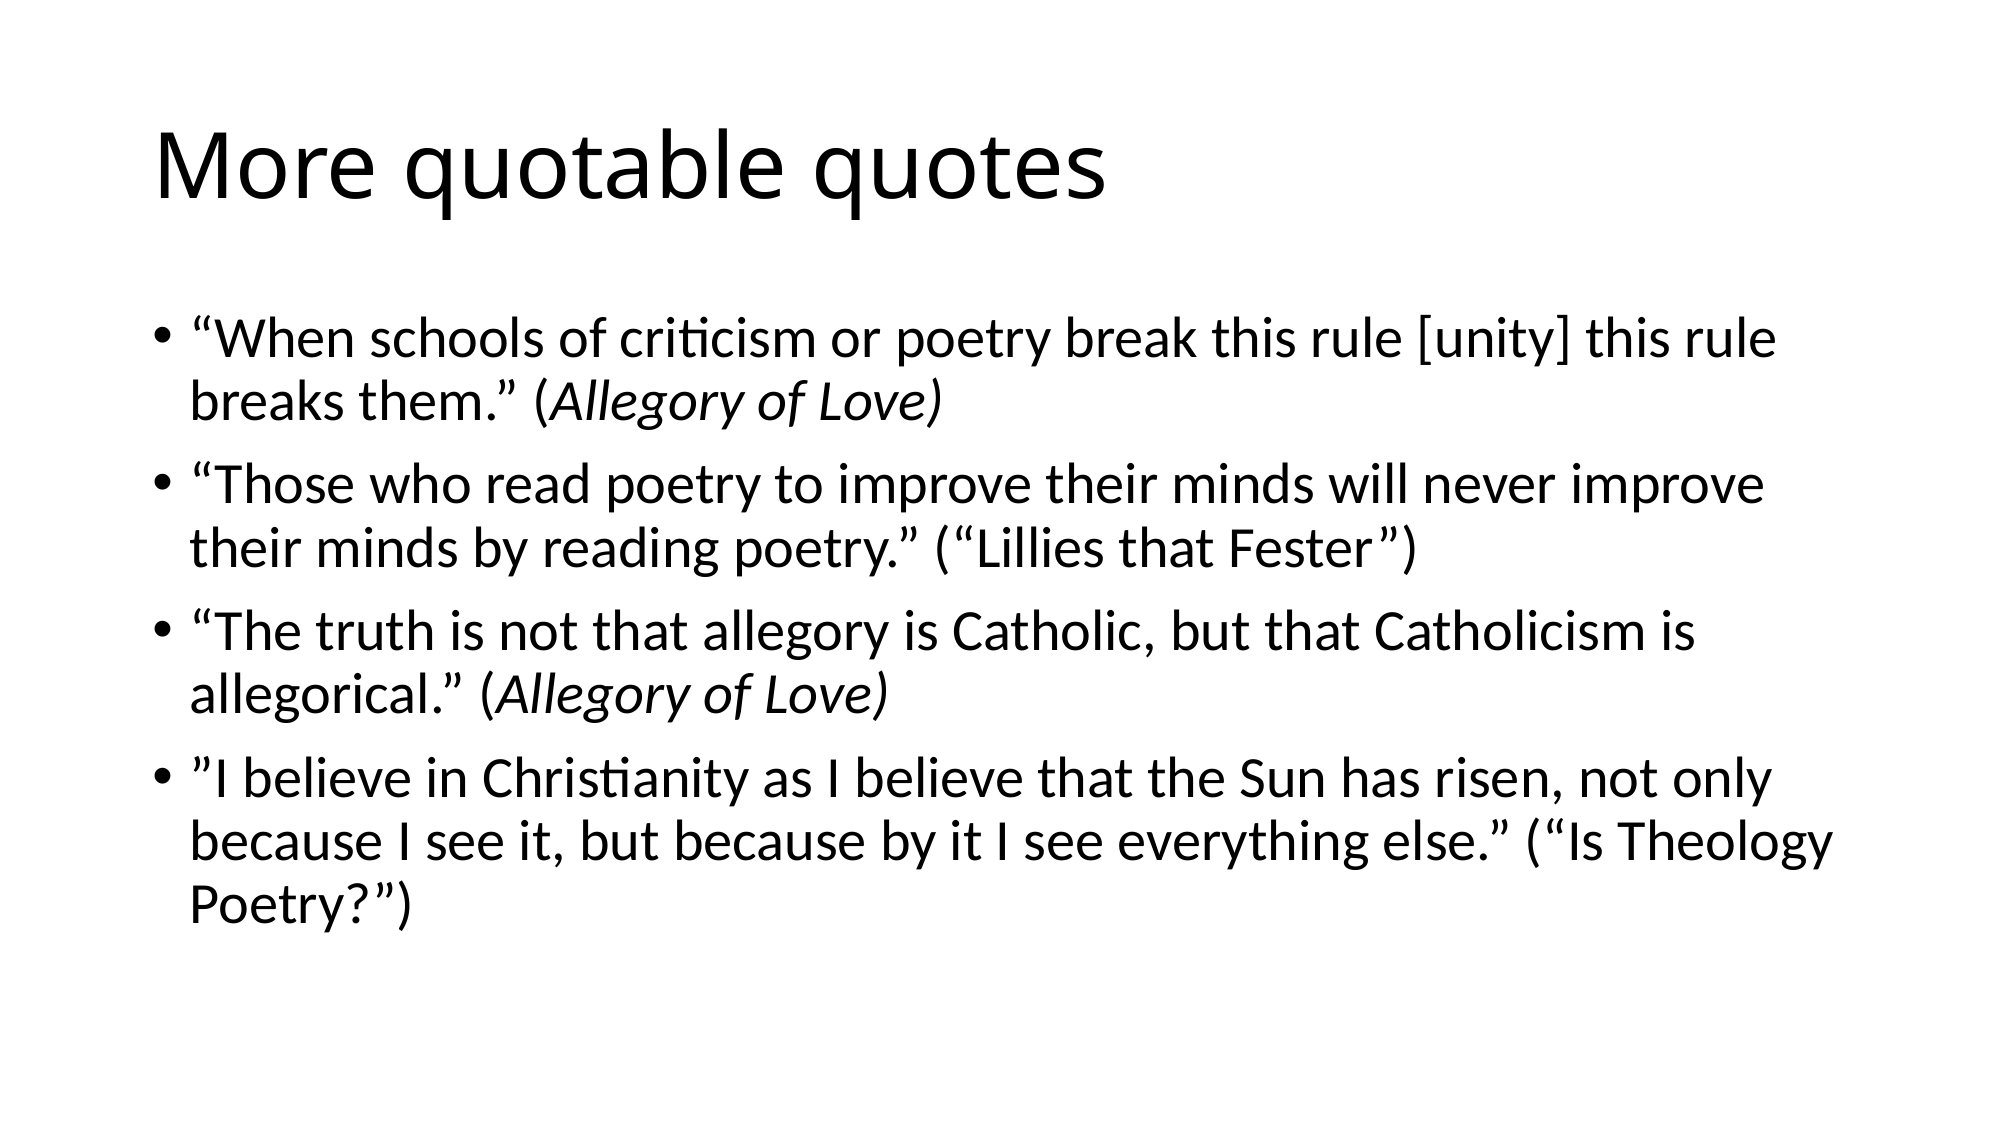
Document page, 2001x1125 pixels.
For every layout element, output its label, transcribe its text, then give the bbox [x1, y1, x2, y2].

title More quotable quotes [137, 59, 1863, 278]
list “When schools of criticism or poetry break this rule [unity] this rule breaks them.” (Allegory of Love) “Those who read poetry to improve their minds will never improve their minds by reading poetry.” (“Lillies that Fester”) “The truth is not that allegory is Catholic, but that Catholicism is allegorical.” (Allegory of Love) ”I believe in Christianity as I believe that the Sun has risen, not only because I see it, but because by it I see everything else.” (“Is Theology Poetry?”) [137, 299, 1863, 1014]
